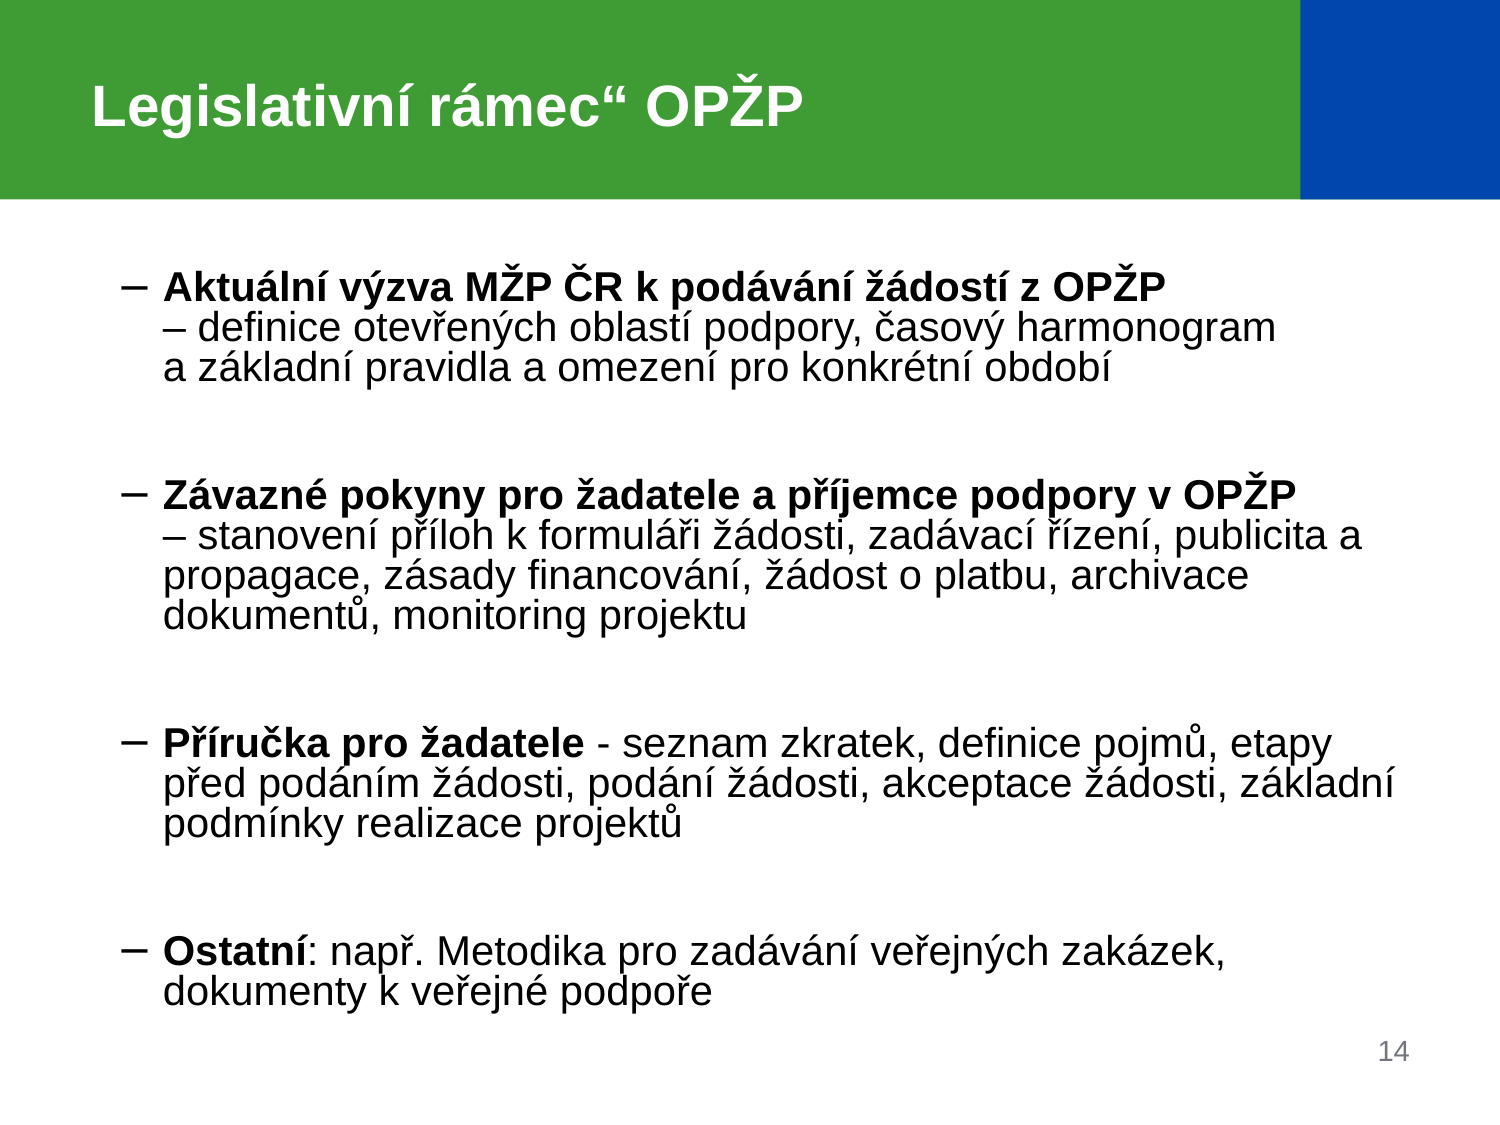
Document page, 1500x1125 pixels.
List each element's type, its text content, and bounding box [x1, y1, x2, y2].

title Legislativní rámec“ OPŽP [76, 45, 1270, 161]
slide_number 14 [1074, 1024, 1426, 1103]
list Aktuální výzva MŽP ČR k podávání žádostí z OPŽP – definice otevřených oblastí podpory, časový harmonogram a základní pravidla a omezení pro konkrétní období Závazné pokyny pro žadatele a příjemce podpory v OPŽP – stanovení příloh k formuláři žádosti, zadávací řízení, publicita a propagace, zásady financování, žádost o platbu, archivace dokumentů, monitoring projektu Příručka pro žadatele - seznam zkratek, definice pojmů, etapy před podáním žádosti, podání žádosti, akceptace žádosti, základní podmínky realizace projektů Ostatní: např. Metodika pro zadávání veřejných zakázek, dokumenty k veřejné podpoře [29, 262, 1436, 1005]
